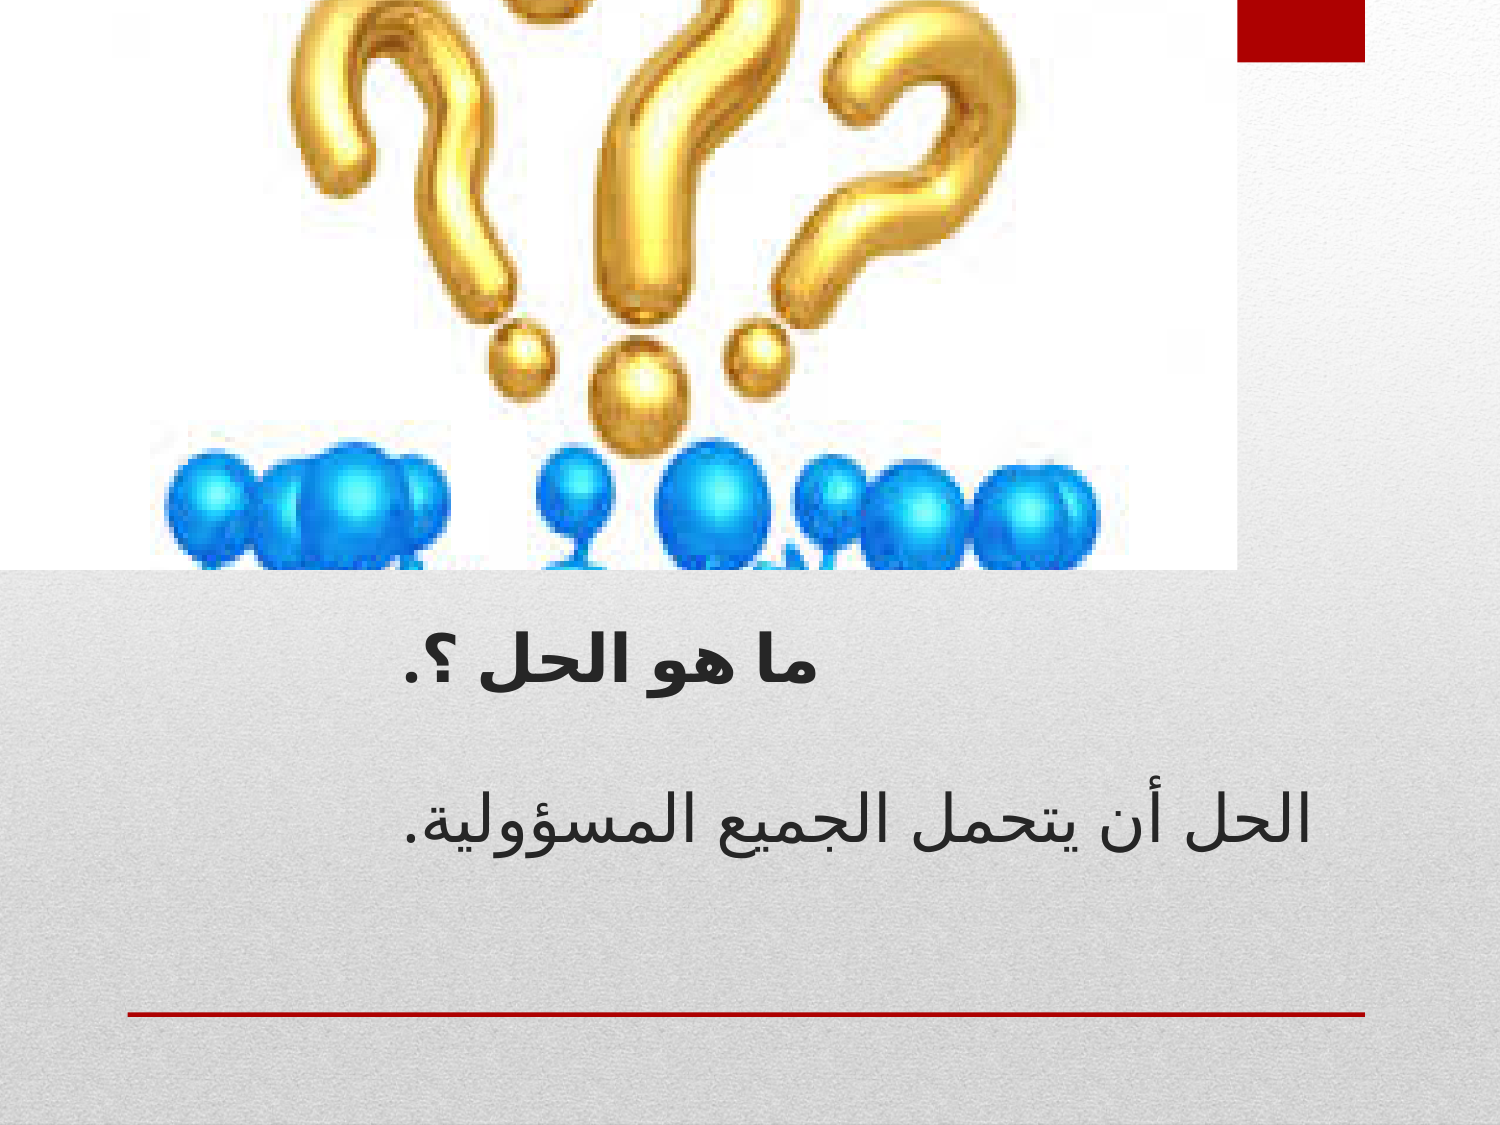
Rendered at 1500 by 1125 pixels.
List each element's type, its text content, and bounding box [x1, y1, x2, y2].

picture [0, 0, 1239, 571]
title ما هو الحل ؟. الحل أن يتحمل الجميع المسؤولية. [386, 597, 1500, 1024]
